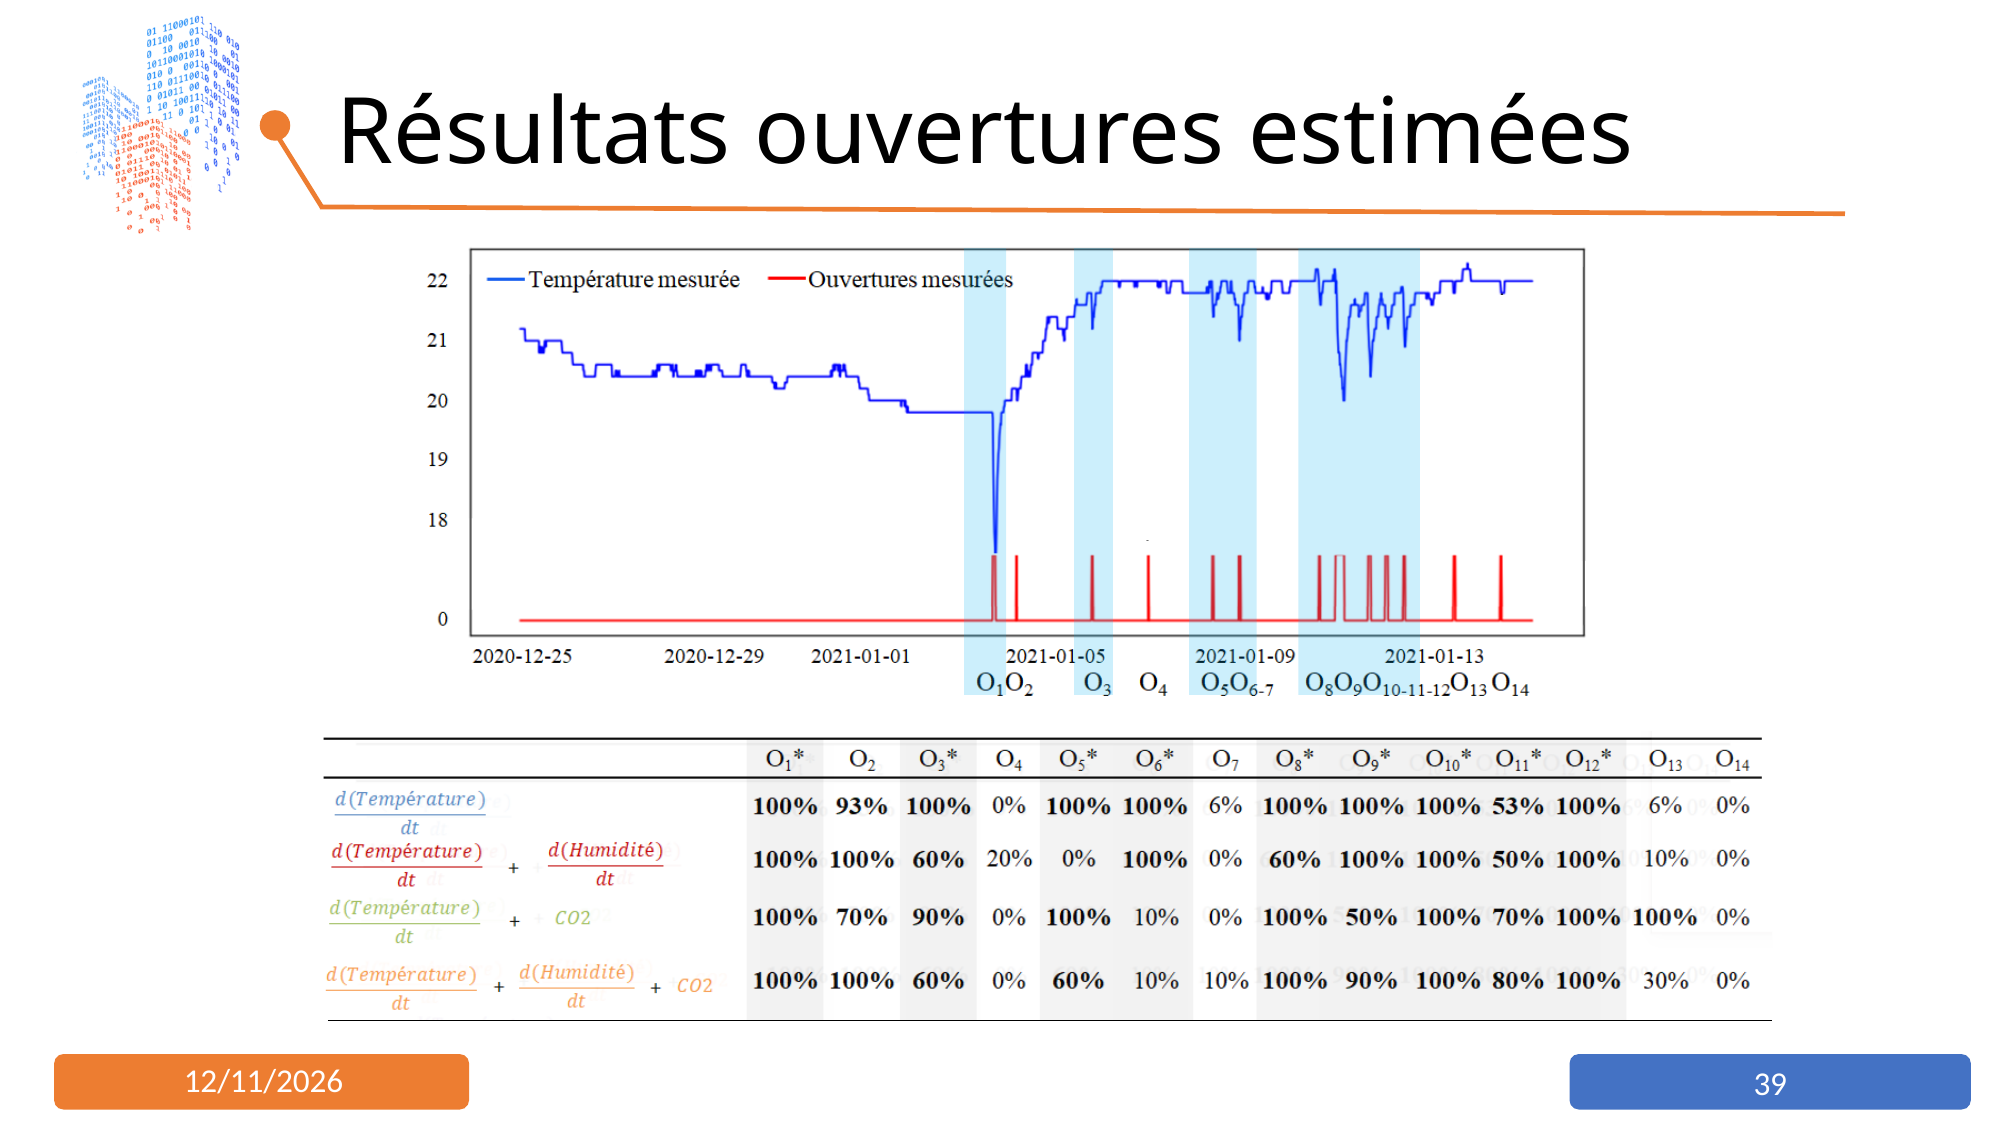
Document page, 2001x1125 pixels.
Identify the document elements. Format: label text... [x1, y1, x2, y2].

picture [317, 731, 1773, 1021]
picture [57, 0, 260, 253]
slide_number 39 [1569, 1054, 1971, 1110]
picture [410, 233, 1602, 714]
title Résultats ouvertures estimées [321, 76, 1863, 184]
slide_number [57, 1049, 470, 1110]
